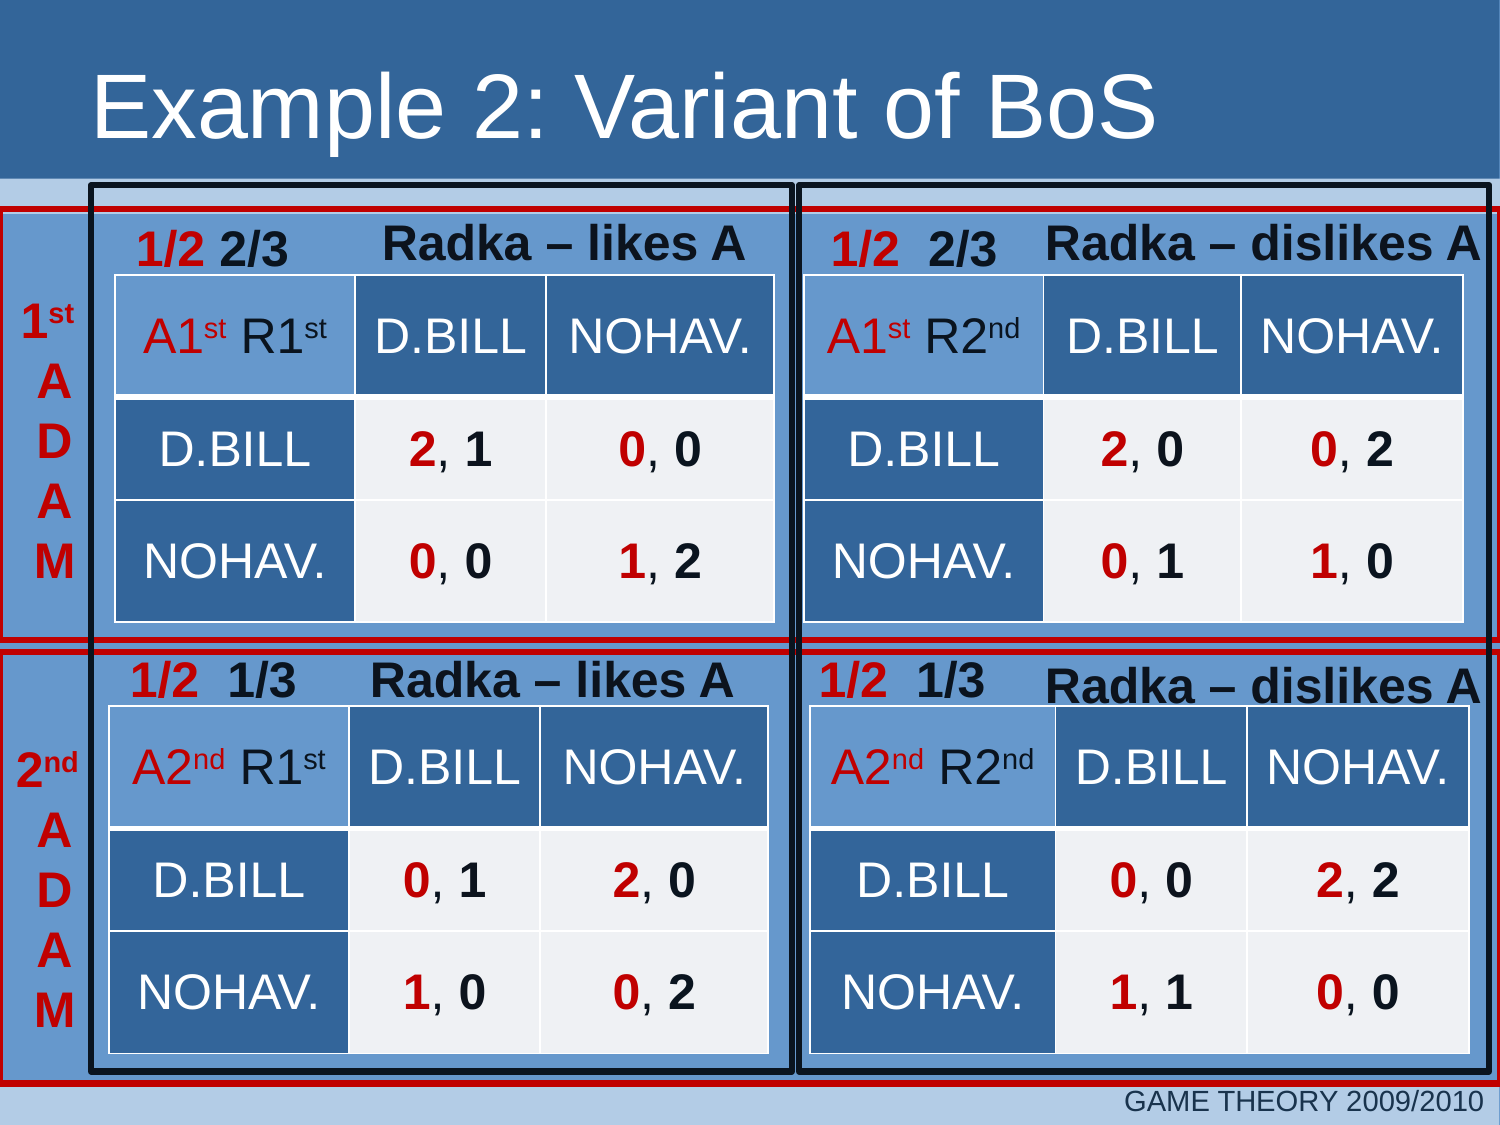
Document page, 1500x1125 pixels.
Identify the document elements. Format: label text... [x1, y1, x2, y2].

text_box GAME THEORY 2009/2010 [1109, 1086, 1500, 1125]
title Example 2: Variant of BoS [74, 42, 1436, 162]
text_box [89, 183, 794, 1074]
text_box [797, 183, 1491, 1074]
text_box [0, 650, 1500, 1086]
text_box [1491, 207, 1500, 642]
text_box [0, 207, 89, 642]
